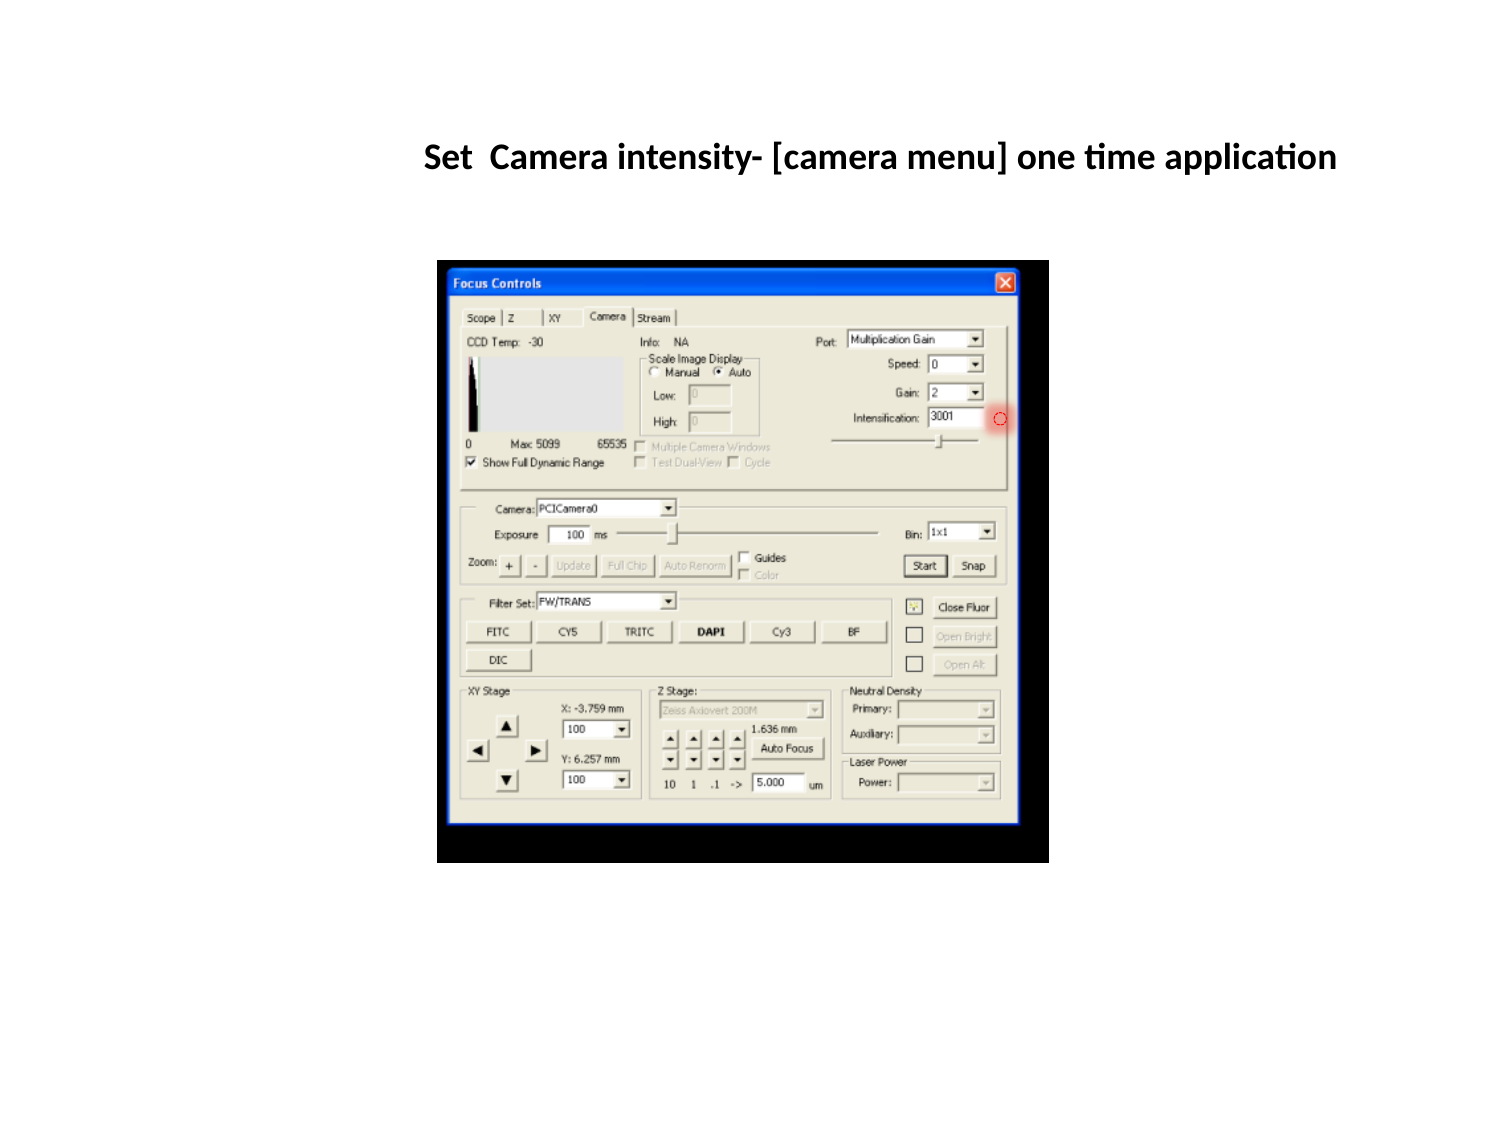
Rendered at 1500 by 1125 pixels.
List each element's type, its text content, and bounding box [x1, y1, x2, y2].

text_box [437, 260, 1049, 863]
text_box Set Camera intensity- [camera menu] one time application [409, 124, 1354, 185]
